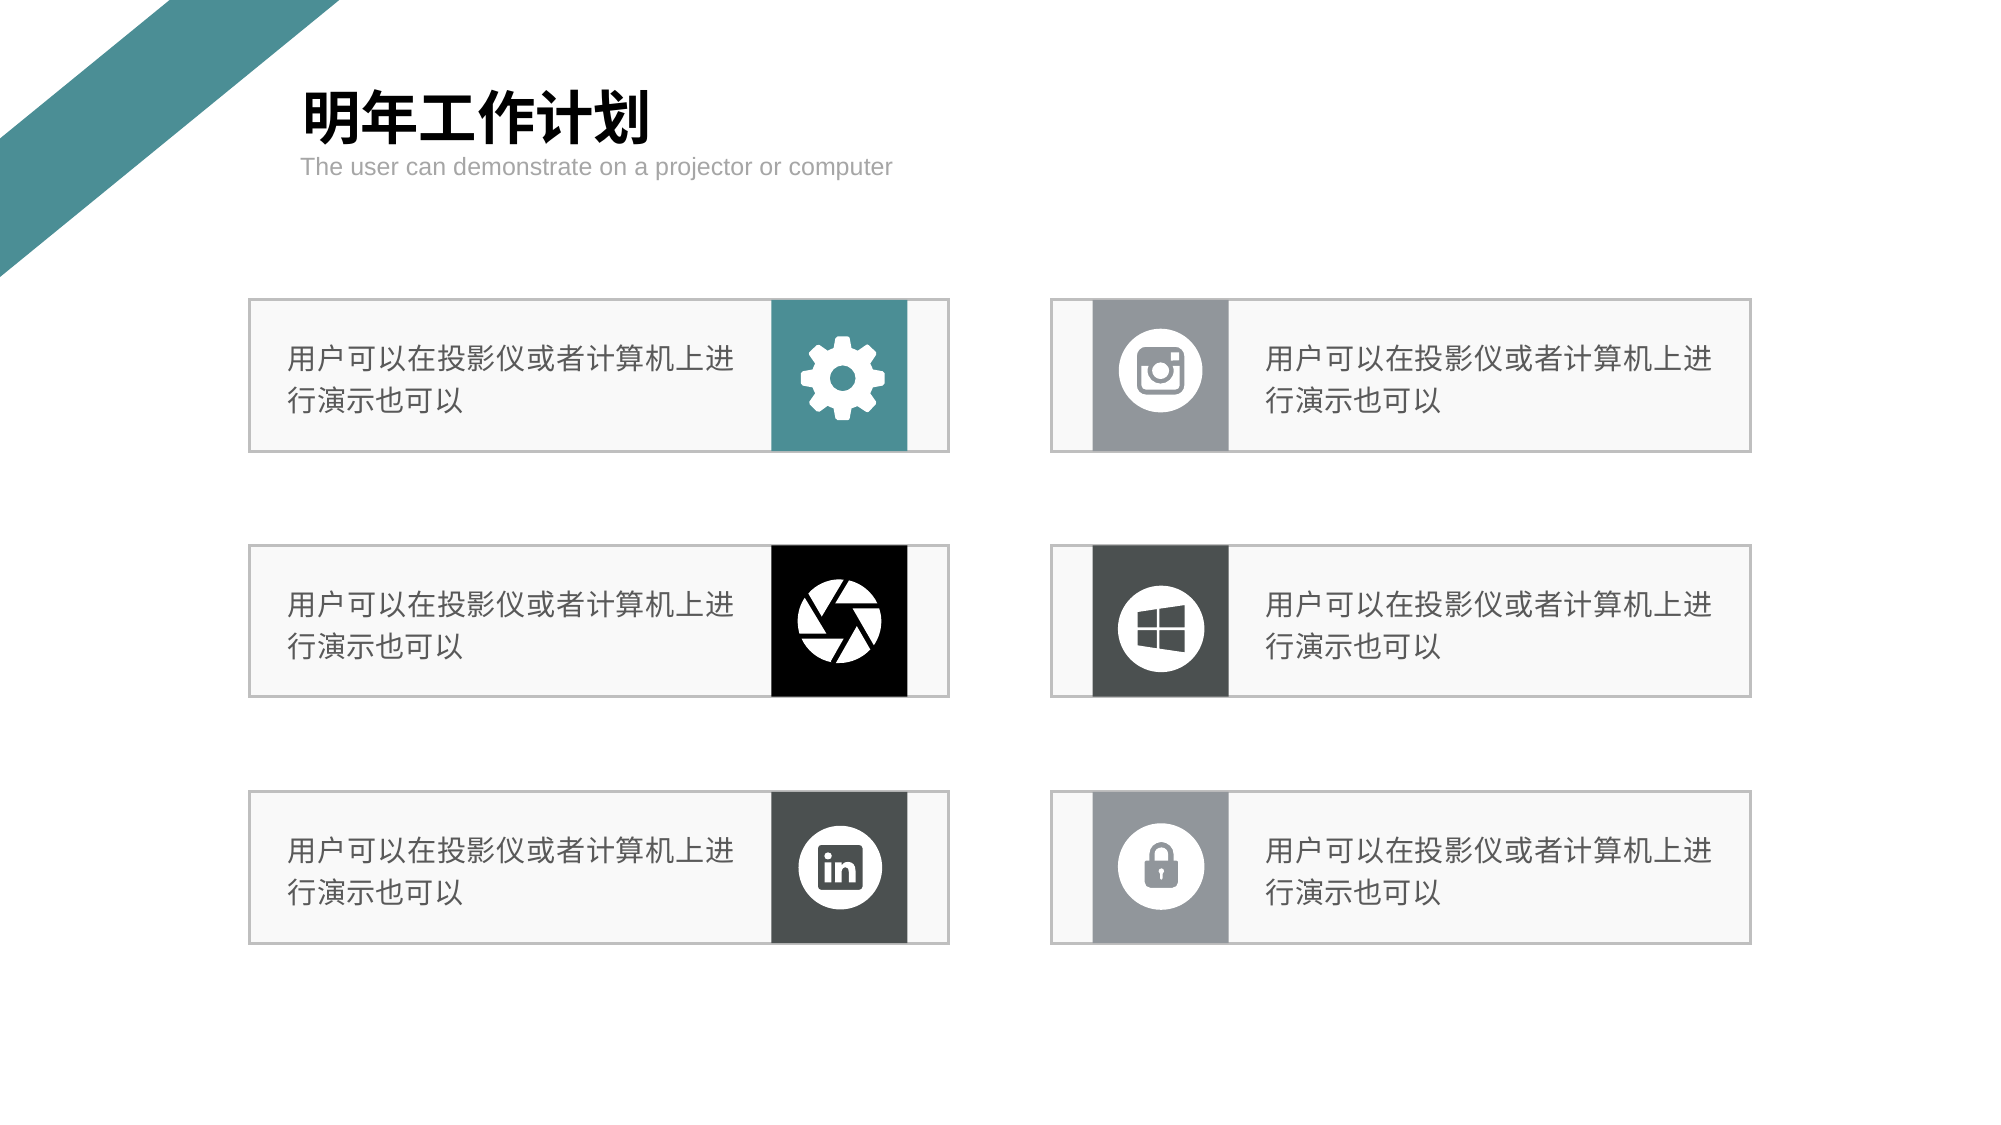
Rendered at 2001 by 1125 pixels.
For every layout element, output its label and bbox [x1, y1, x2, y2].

text_box [249, 299, 1751, 944]
text_box [285, 73, 1116, 189]
